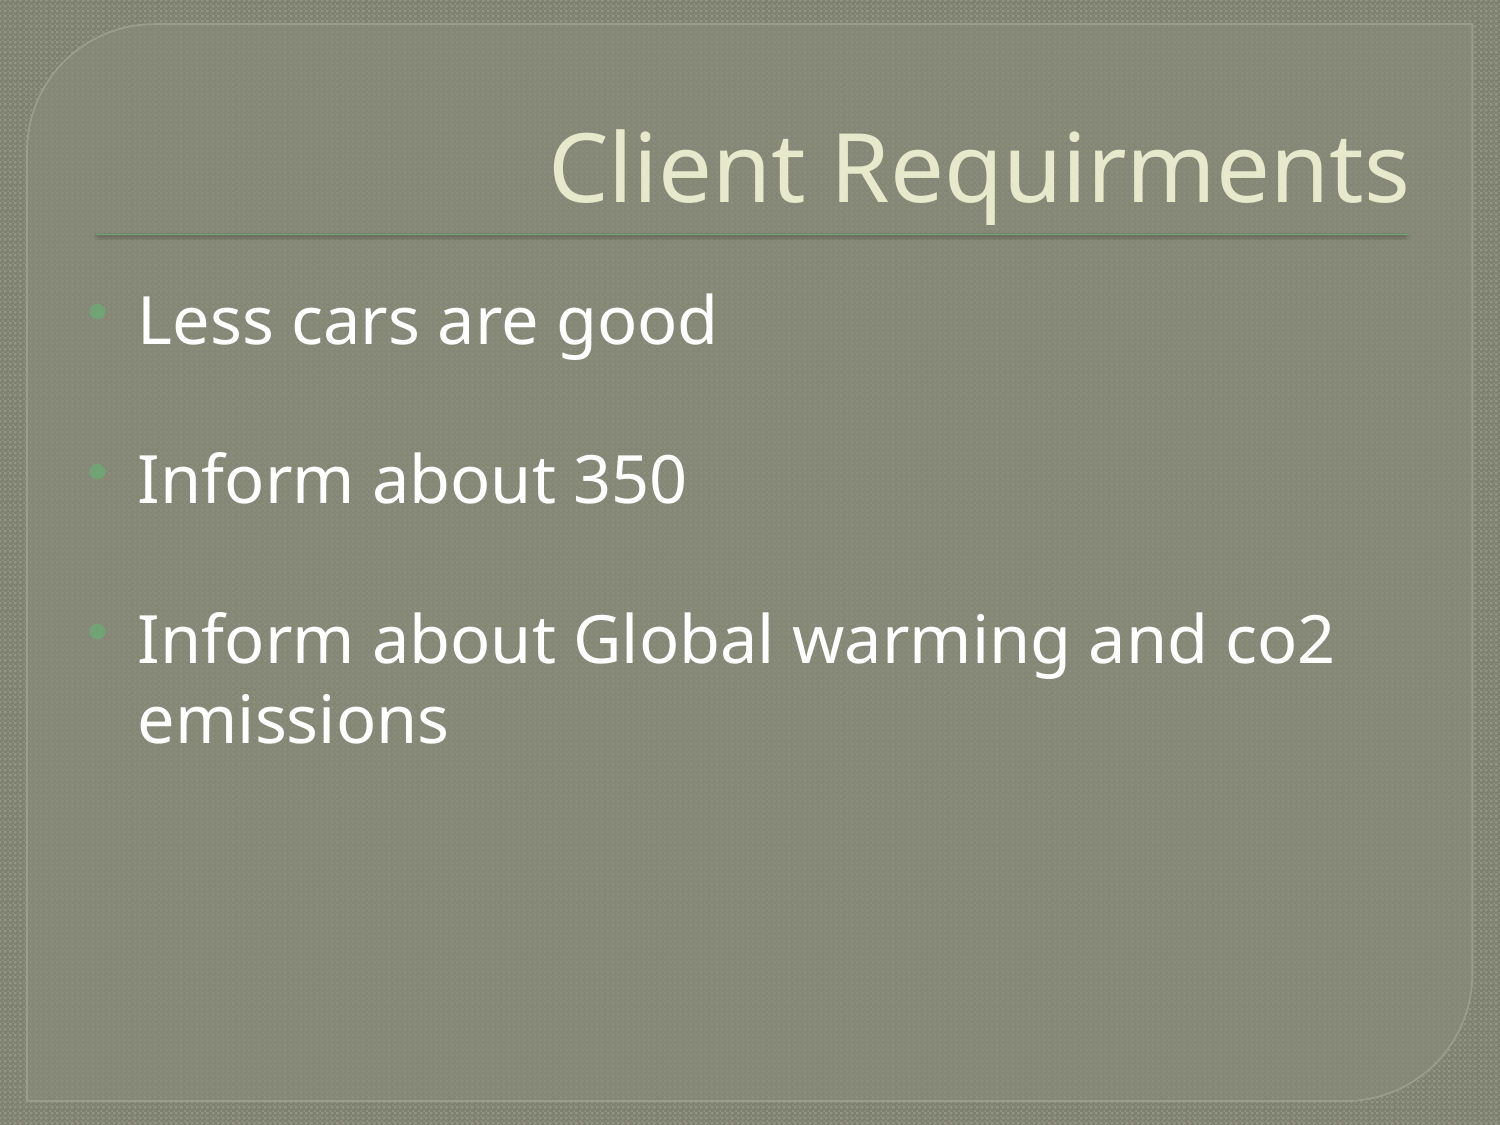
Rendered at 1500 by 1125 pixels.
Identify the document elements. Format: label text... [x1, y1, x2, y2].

list Less cars are good Inform about 350 Inform about Global warming and co2 emissions [75, 270, 1425, 1013]
title Client Requirments [75, 41, 1425, 230]
